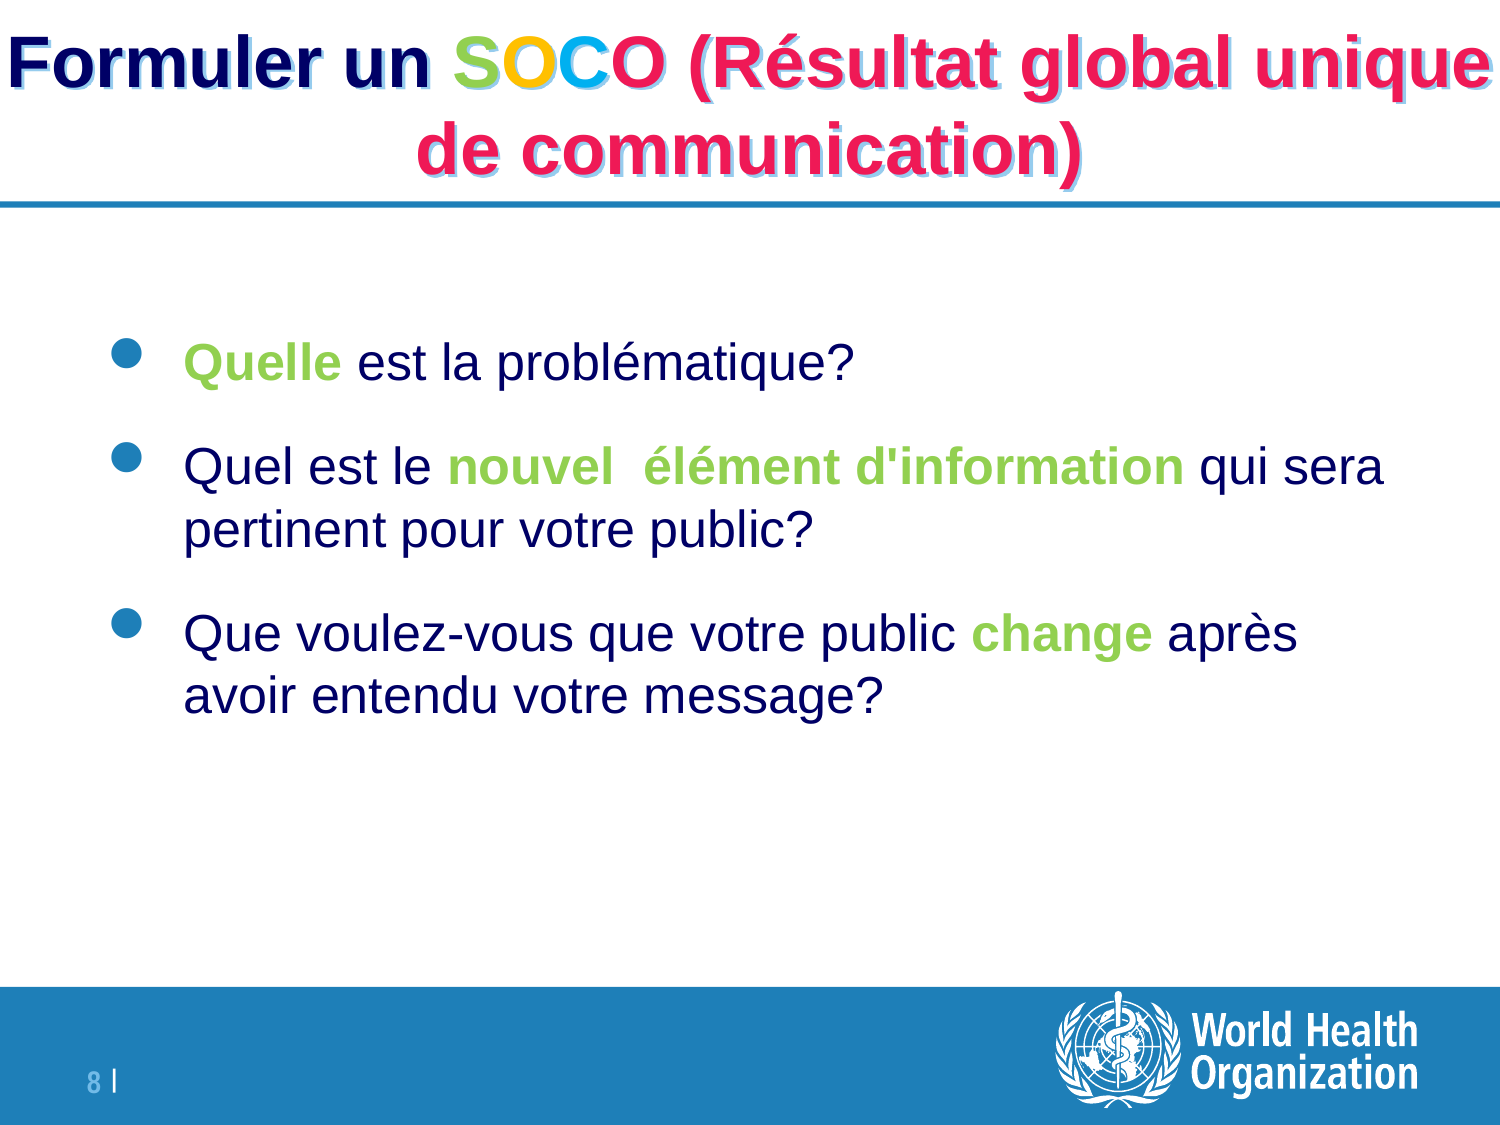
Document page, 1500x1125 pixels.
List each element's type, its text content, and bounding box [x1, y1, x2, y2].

list Quelle est la problématique? Quel est le nouvel élément d'information qui sera pertinent pour votre public? Que voulez-vous que votre public change après avoir entendu votre message? [107, 224, 1423, 981]
title Formuler un SOCO (Résultat global unique de communication) [0, 0, 1500, 204]
